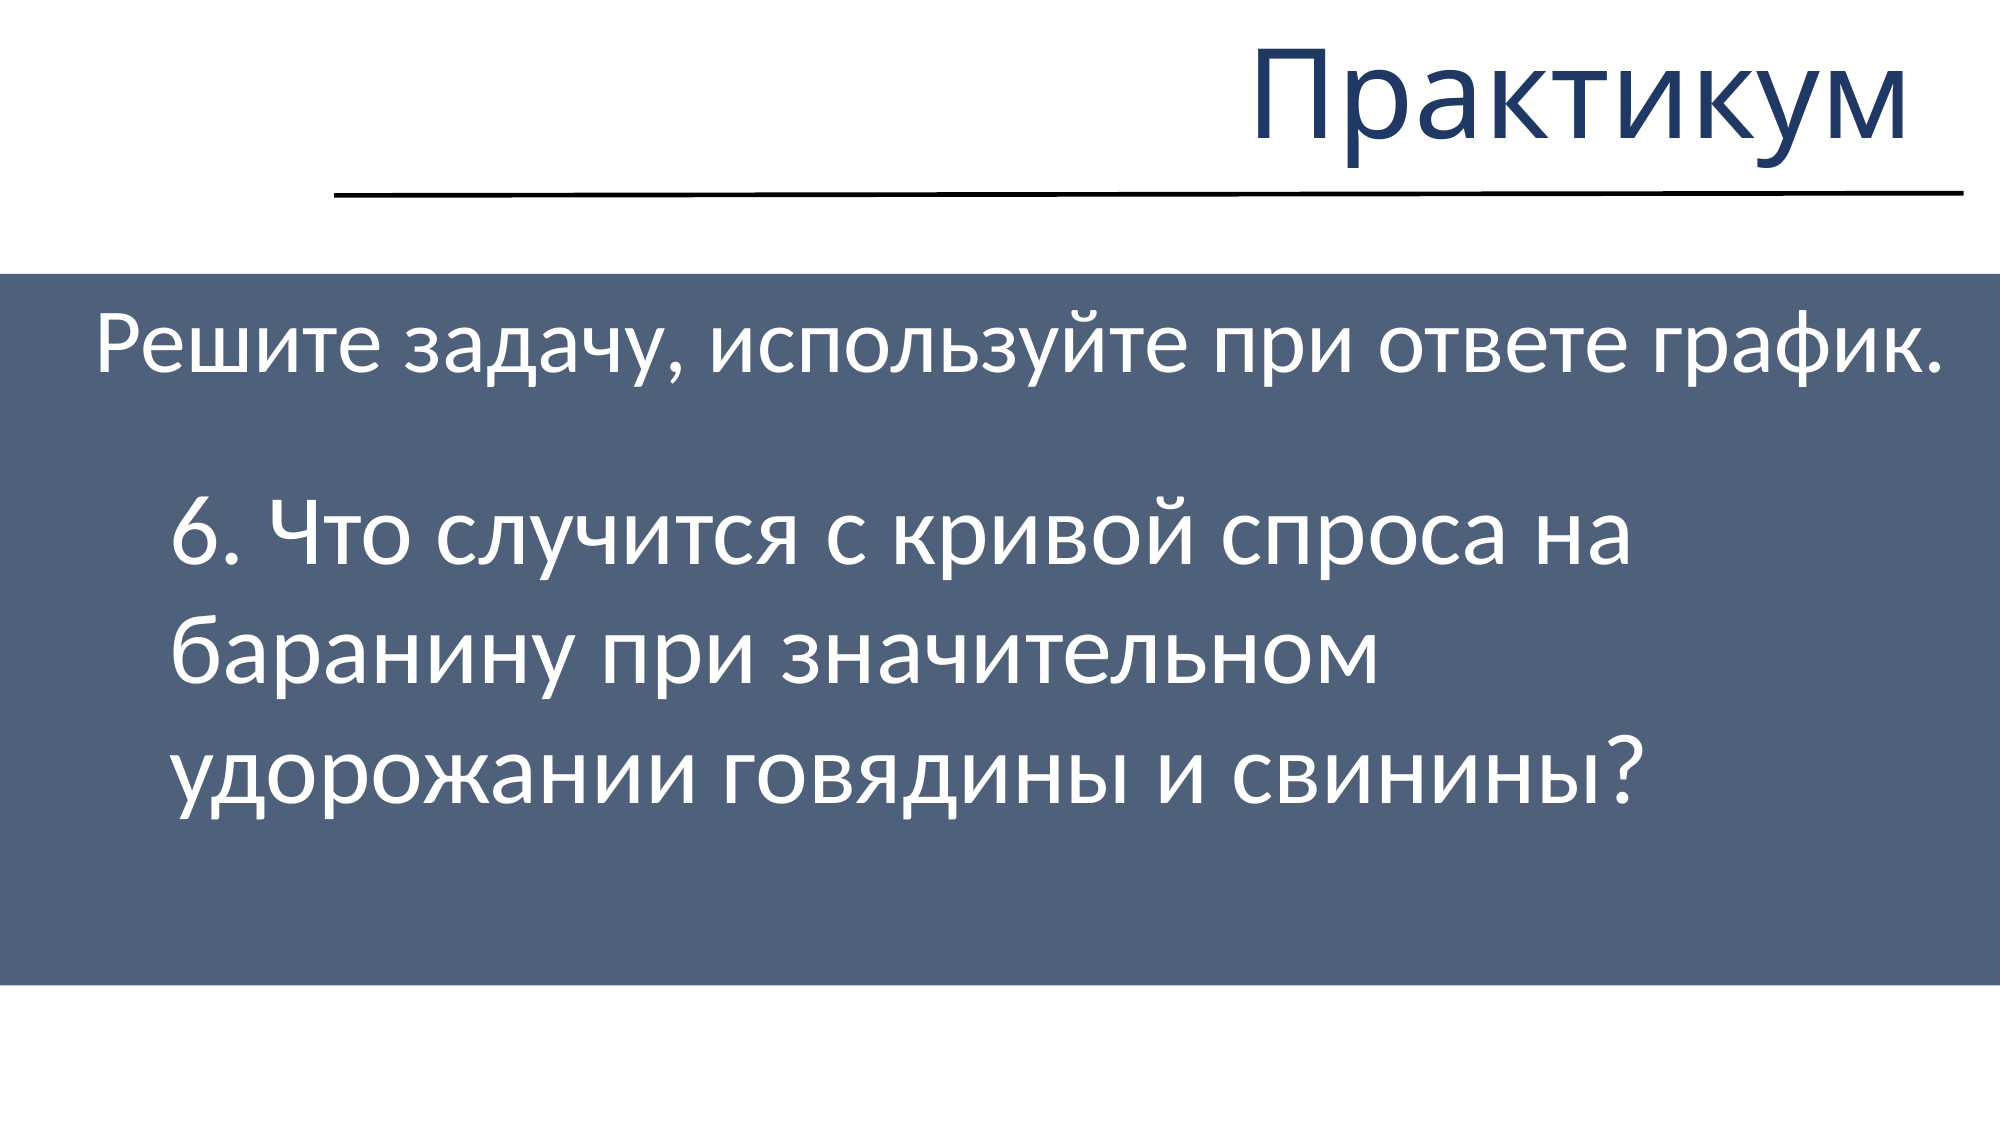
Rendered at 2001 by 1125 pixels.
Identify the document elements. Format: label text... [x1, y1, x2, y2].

text_box Решите задачу, используйте при ответе график. [79, 273, 1976, 399]
text_box [0, 273, 2000, 986]
text_box Практикум [802, 0, 1930, 192]
text_box 6. Что случится с кривой спроса на баранину при значительном удорожании говядины и свинины? [154, 456, 1930, 952]
